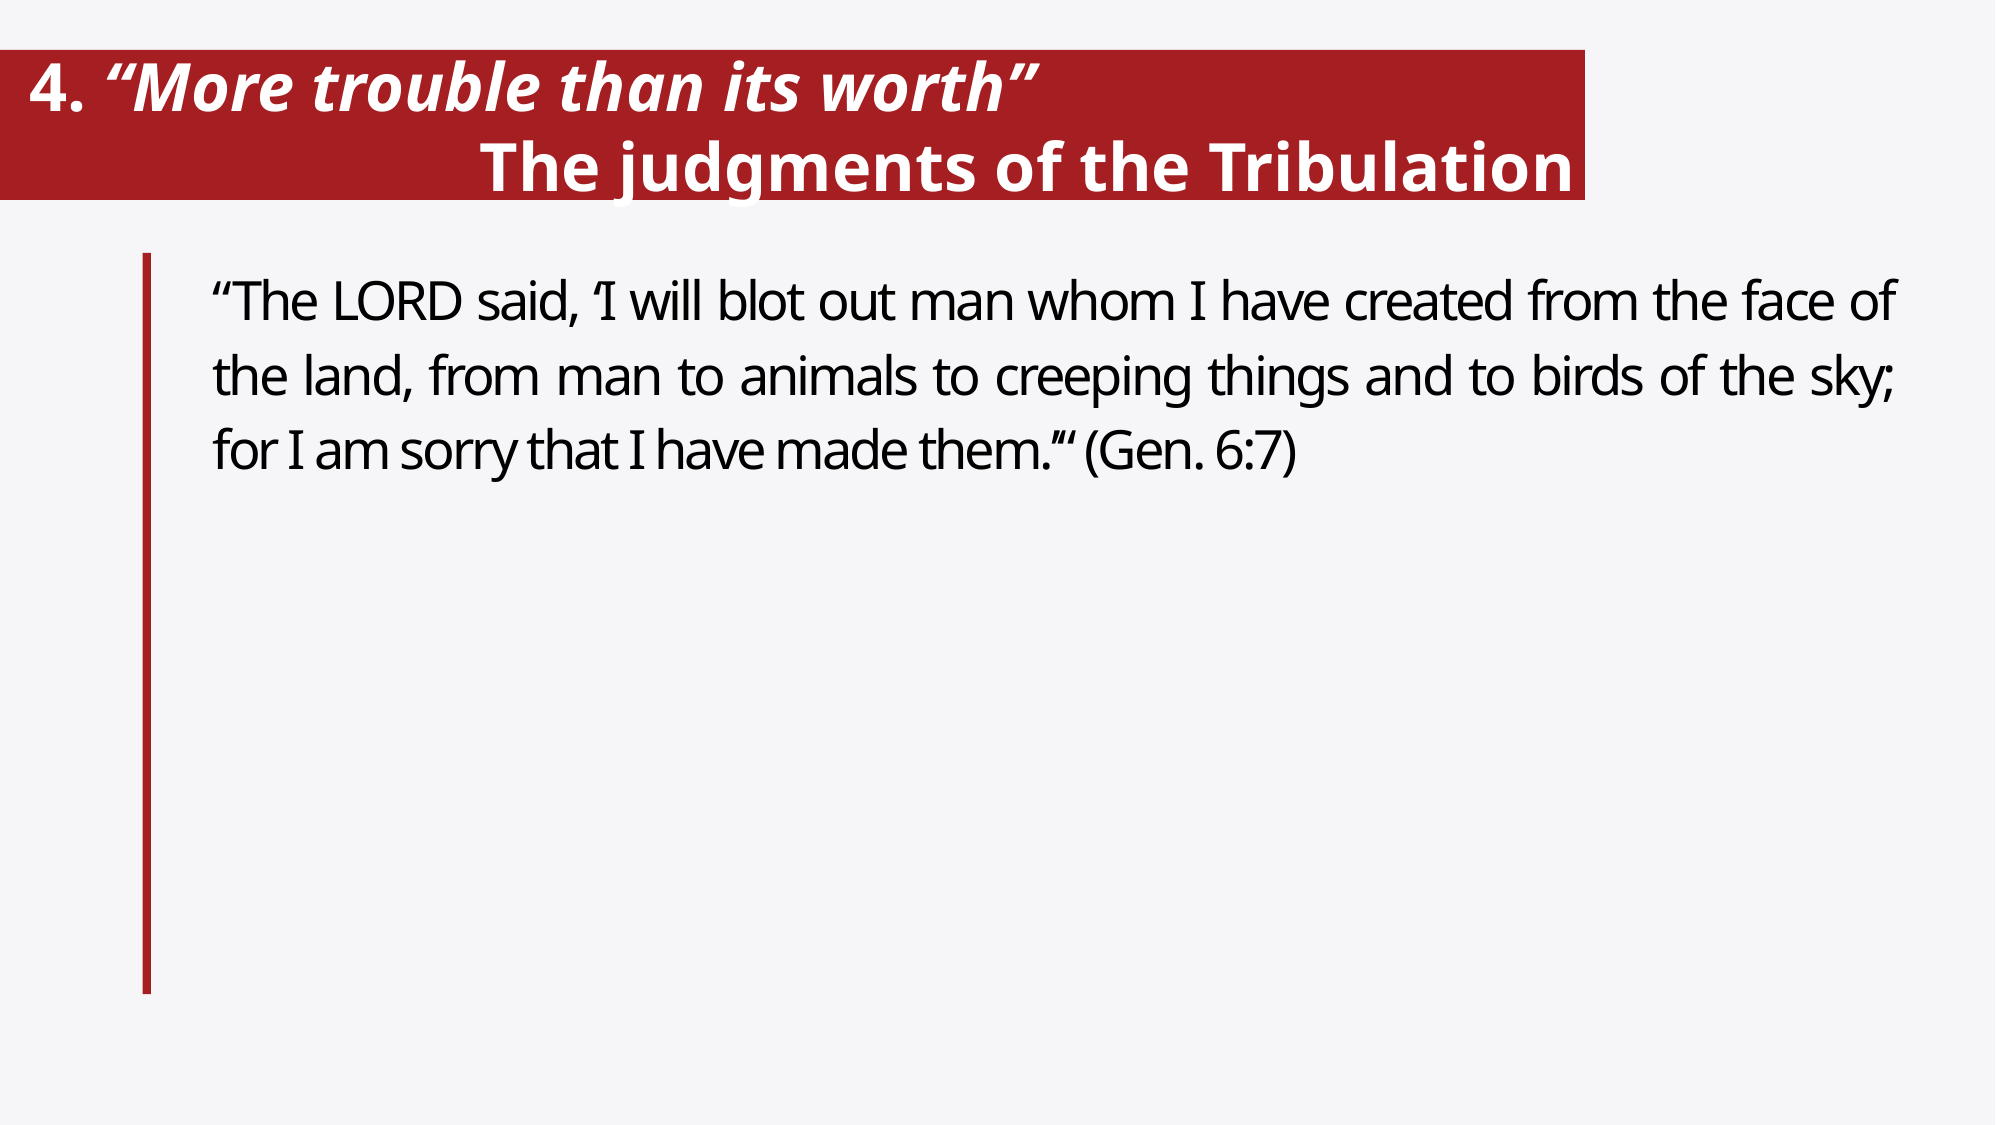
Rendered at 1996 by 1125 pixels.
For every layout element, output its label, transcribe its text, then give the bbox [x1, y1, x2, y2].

title 4. “More trouble than its worth” The judgments of the Tribulation [14, 62, 1810, 188]
subtitle “The LORD said, ‘I will blot out man whom I have created from the face of the land, from man to animals to creeping things and to birds of the sky; for I am sorry that I have made them.’“ (Gen. 6:7) [197, 249, 1910, 1000]
